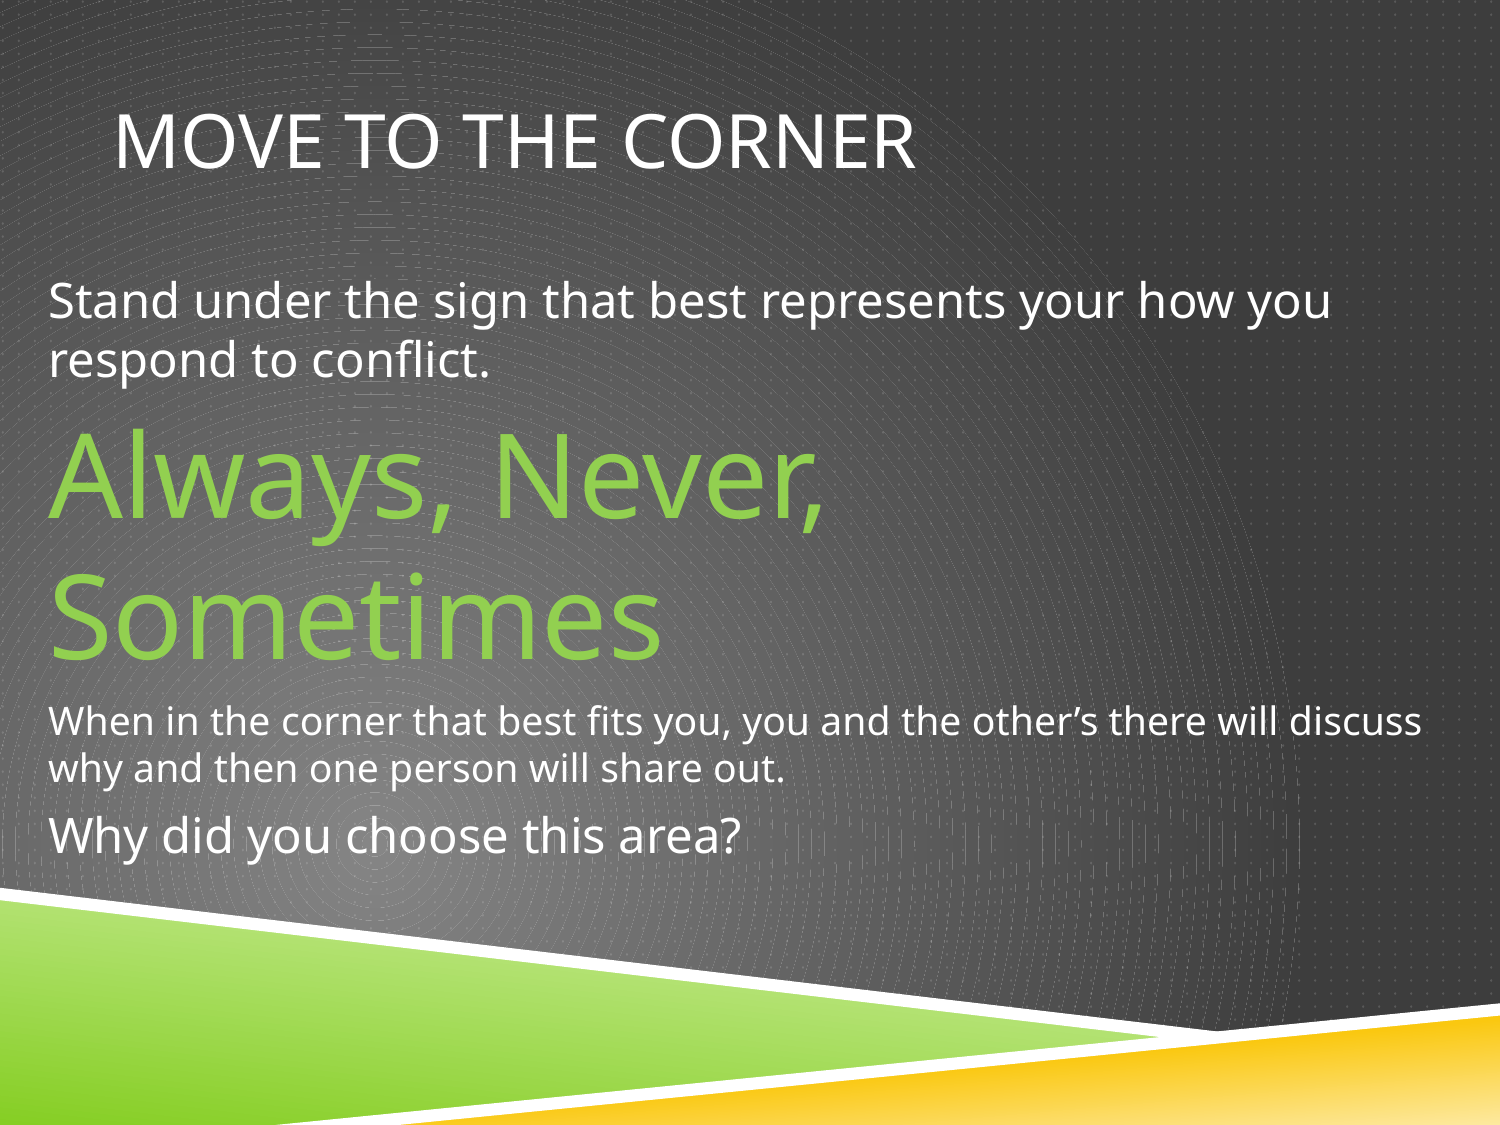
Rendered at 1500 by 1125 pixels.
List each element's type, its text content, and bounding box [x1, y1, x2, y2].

list Stand under the sign that best represents your how you respond to conflict. Always, Never, Sometimes When in the corner that best fits you, you and the other’s there will discuss why and then one person will share out. Why did you choose this area? [37, 262, 1450, 875]
title Move to the corner [112, 45, 1388, 233]
